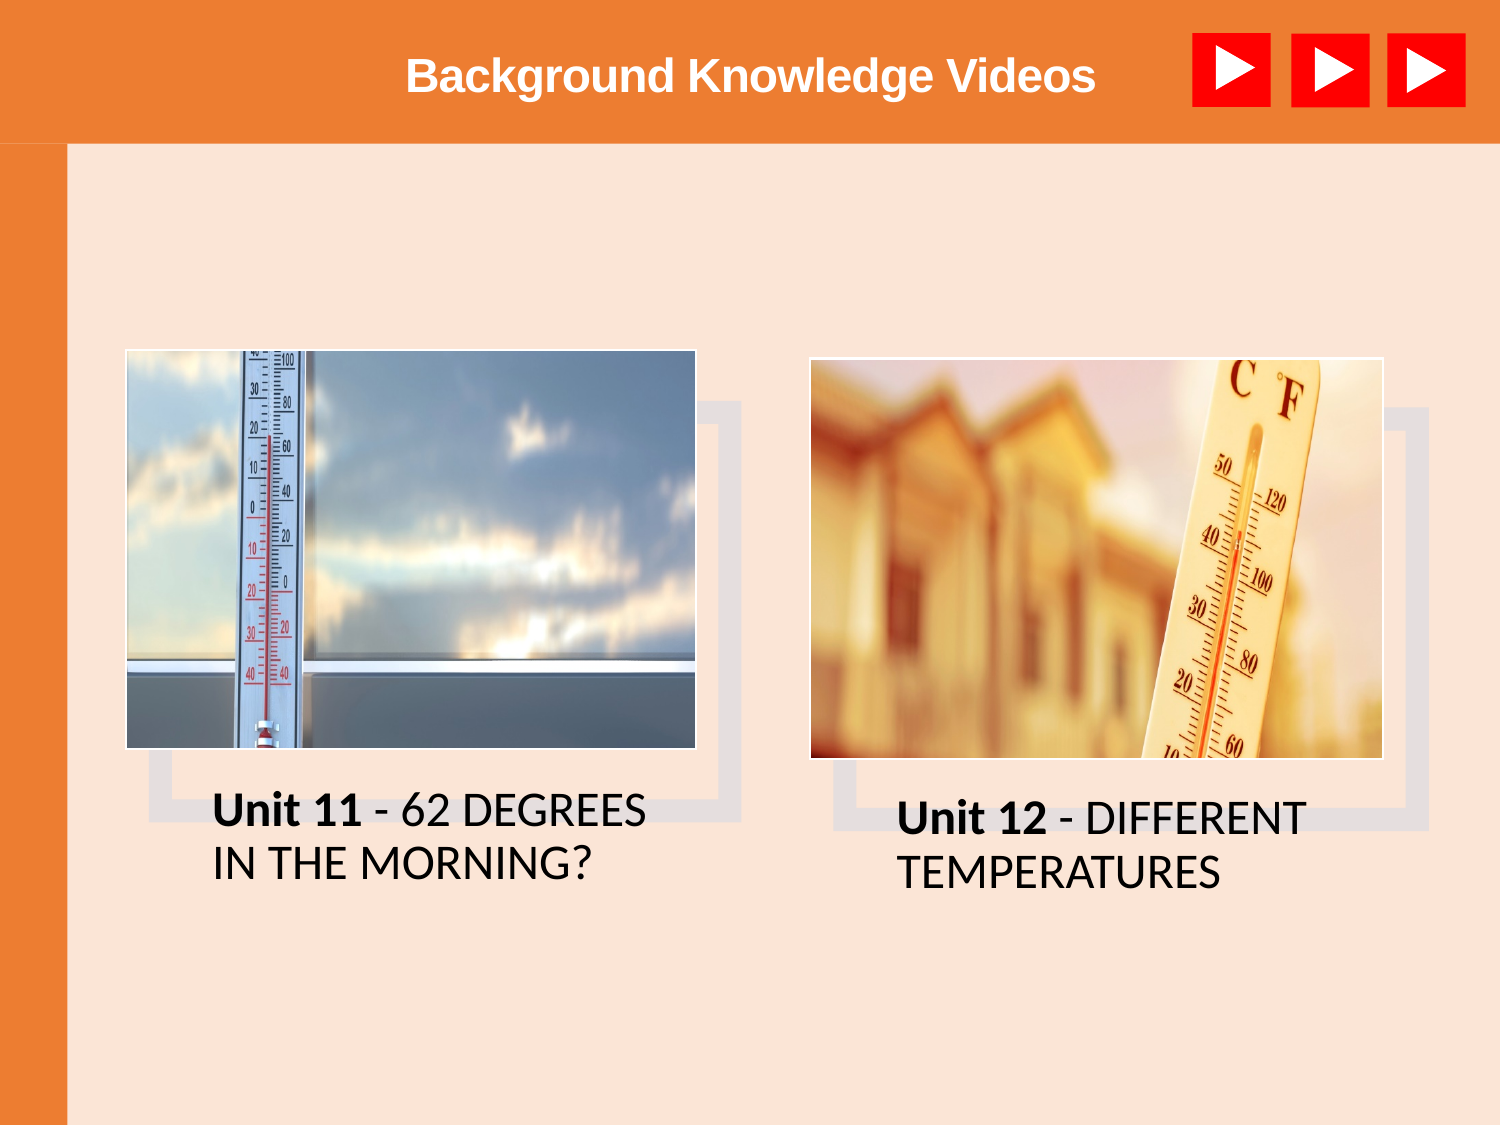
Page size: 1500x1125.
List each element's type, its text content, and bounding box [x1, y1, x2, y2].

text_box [1192, 33, 1466, 108]
text_box Background Knowledge Videos [390, 37, 1124, 109]
text_box [0, 0, 1500, 145]
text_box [125, 103, 1084, 1069]
text_box [0, 143, 68, 1125]
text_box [809, 109, 1500, 1079]
